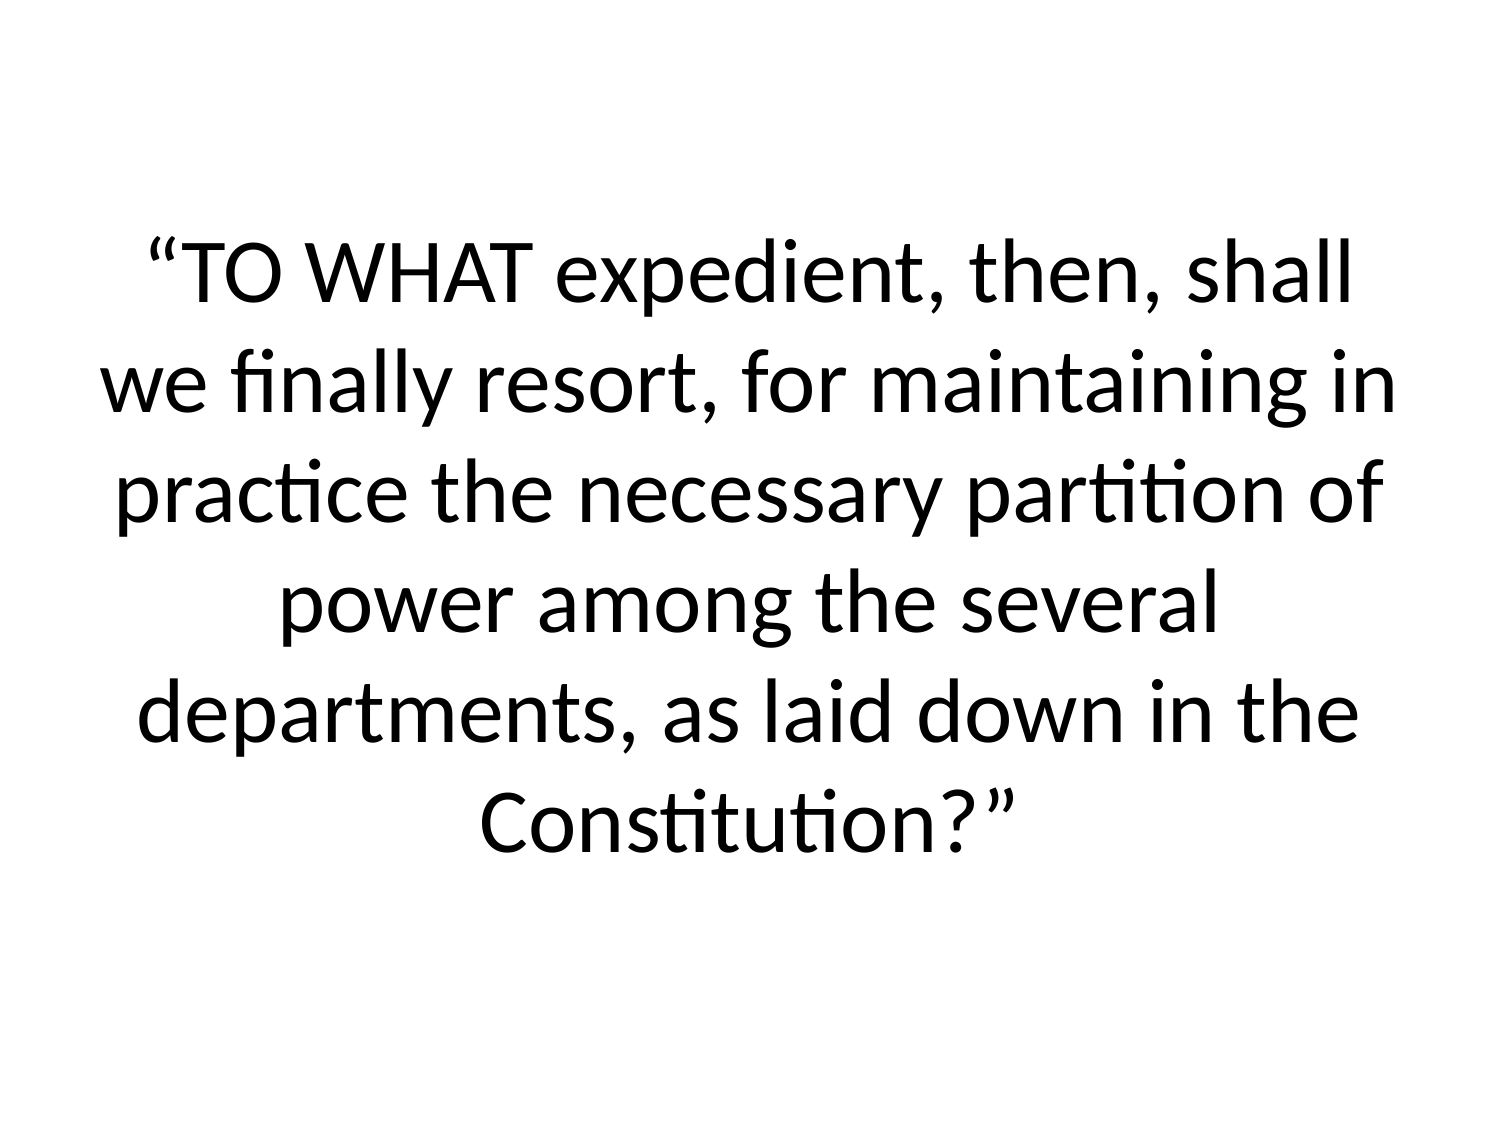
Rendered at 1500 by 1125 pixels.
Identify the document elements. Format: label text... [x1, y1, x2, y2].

title “TO WHAT expedient, then, shall we finally resort, for maintaining in practice the necessary partition of power among the several departments, as laid down in the Constitution?” [74, 44, 1426, 1038]
